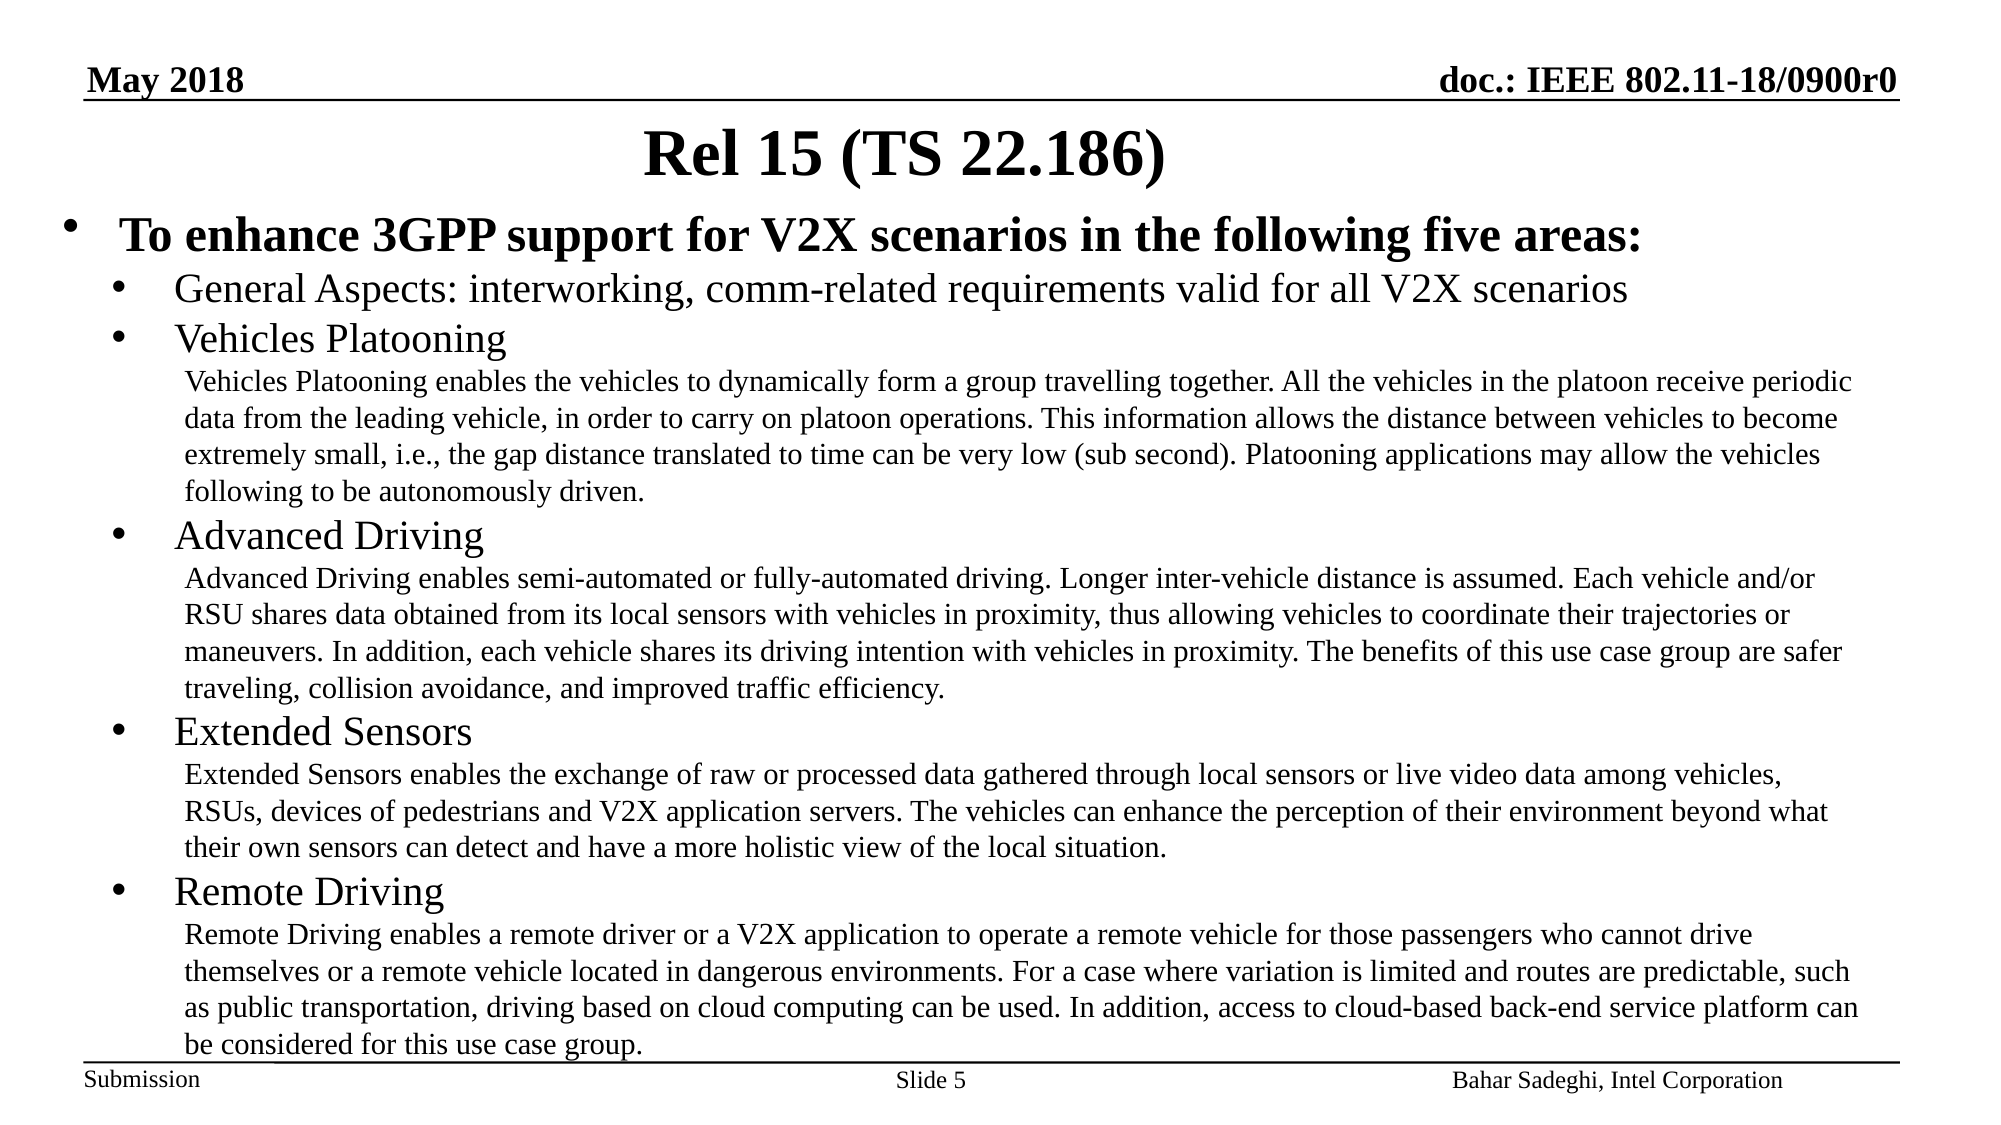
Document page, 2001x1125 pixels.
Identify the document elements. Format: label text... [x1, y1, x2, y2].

list To enhance 3GPP support for V2X scenarios in the following five areas: General Aspects: interworking, comm-related requirements valid for all V2X scenarios Vehicles Platooning Vehicles Platooning enables the vehicles to dynamically form a group travelling together. All the vehicles in the platoon receive periodic data from the leading vehicle, in order to carry on platoon operations. This information allows the distance between vehicles to become extremely small, i.e., the gap distance translated to time can be very low (sub second). Platooning applications may allow the vehicles following to be autonomously driven. Advanced Driving Advanced Driving enables semi-automated or fully-automated driving. Longer inter-vehicle distance is assumed. Each vehicle and/or RSU shares data obtained from its local sensors with vehicles in proximity, thus allowing vehicles to coordinate their trajectories or maneuvers. In addition, each vehicle shares its driving intention with vehicles in proximity. The benefits of this use case group are safer traveling, collision avoidance, and improved traffic efficiency. Extended Sensors Extended Sensors enables the exchange of raw or processed data gathered through local sensors or live video data among vehicles, RSUs, devices of pedestrians and V2X application servers. The vehicles can enhance the perception of their environment beyond what their own sensors can detect and have a more holistic view of the local situation. Remote Driving Remote Driving enables a remote driver or a V2X application to operate a remote vehicle for those passengers who cannot drive themselves or a remote vehicle located in dangerous environments. For a case where variation is limited and routes are predictable, such as public transportation, driving based on cloud computing can be used. In addition, access to cloud-based back-end service platform can be considered for this use case group. [47, 193, 1876, 1075]
title Rel 15 (TS 22.186) [86, 59, 1726, 238]
